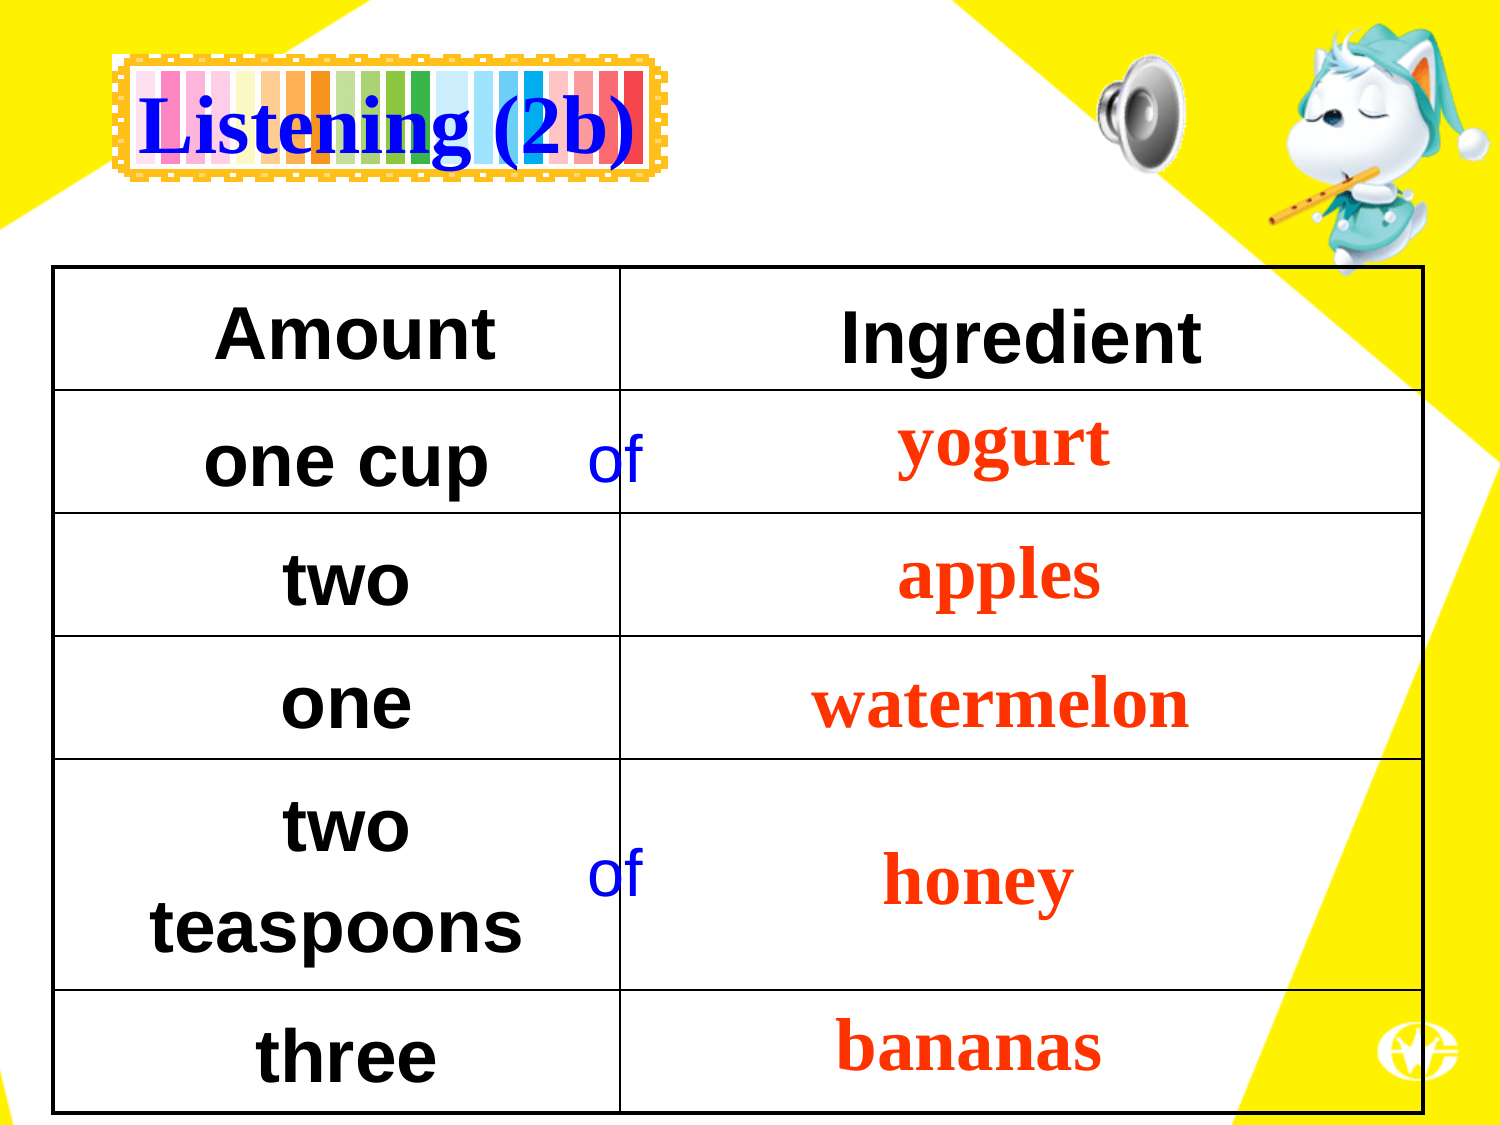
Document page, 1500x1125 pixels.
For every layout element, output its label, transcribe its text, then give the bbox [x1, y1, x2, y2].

table_cell [621, 514, 1421, 635]
table_cell three [55, 991, 619, 1111]
table_cell one cup [55, 391, 619, 512]
table_cell [621, 391, 1421, 512]
table_header Ingredient [621, 269, 1421, 389]
picture [0, 0, 1500, 1125]
text_box of [573, 408, 659, 504]
table_cell two [55, 514, 619, 635]
text_box bananas [820, 987, 1246, 1093]
text_box yogurt [883, 382, 1208, 488]
text_box apples [882, 516, 1246, 622]
text_box watermelon [797, 645, 1500, 750]
table_header Amount [55, 269, 619, 389]
table_cell [621, 760, 1421, 989]
table_cell one [55, 637, 619, 758]
table_cell two teaspoons [55, 760, 619, 989]
text_box of [573, 822, 659, 918]
table_cell [621, 991, 1421, 1111]
table_cell [621, 637, 1421, 758]
text_box Listening (2b) [124, 42, 715, 178]
text_box honey [868, 822, 1137, 928]
